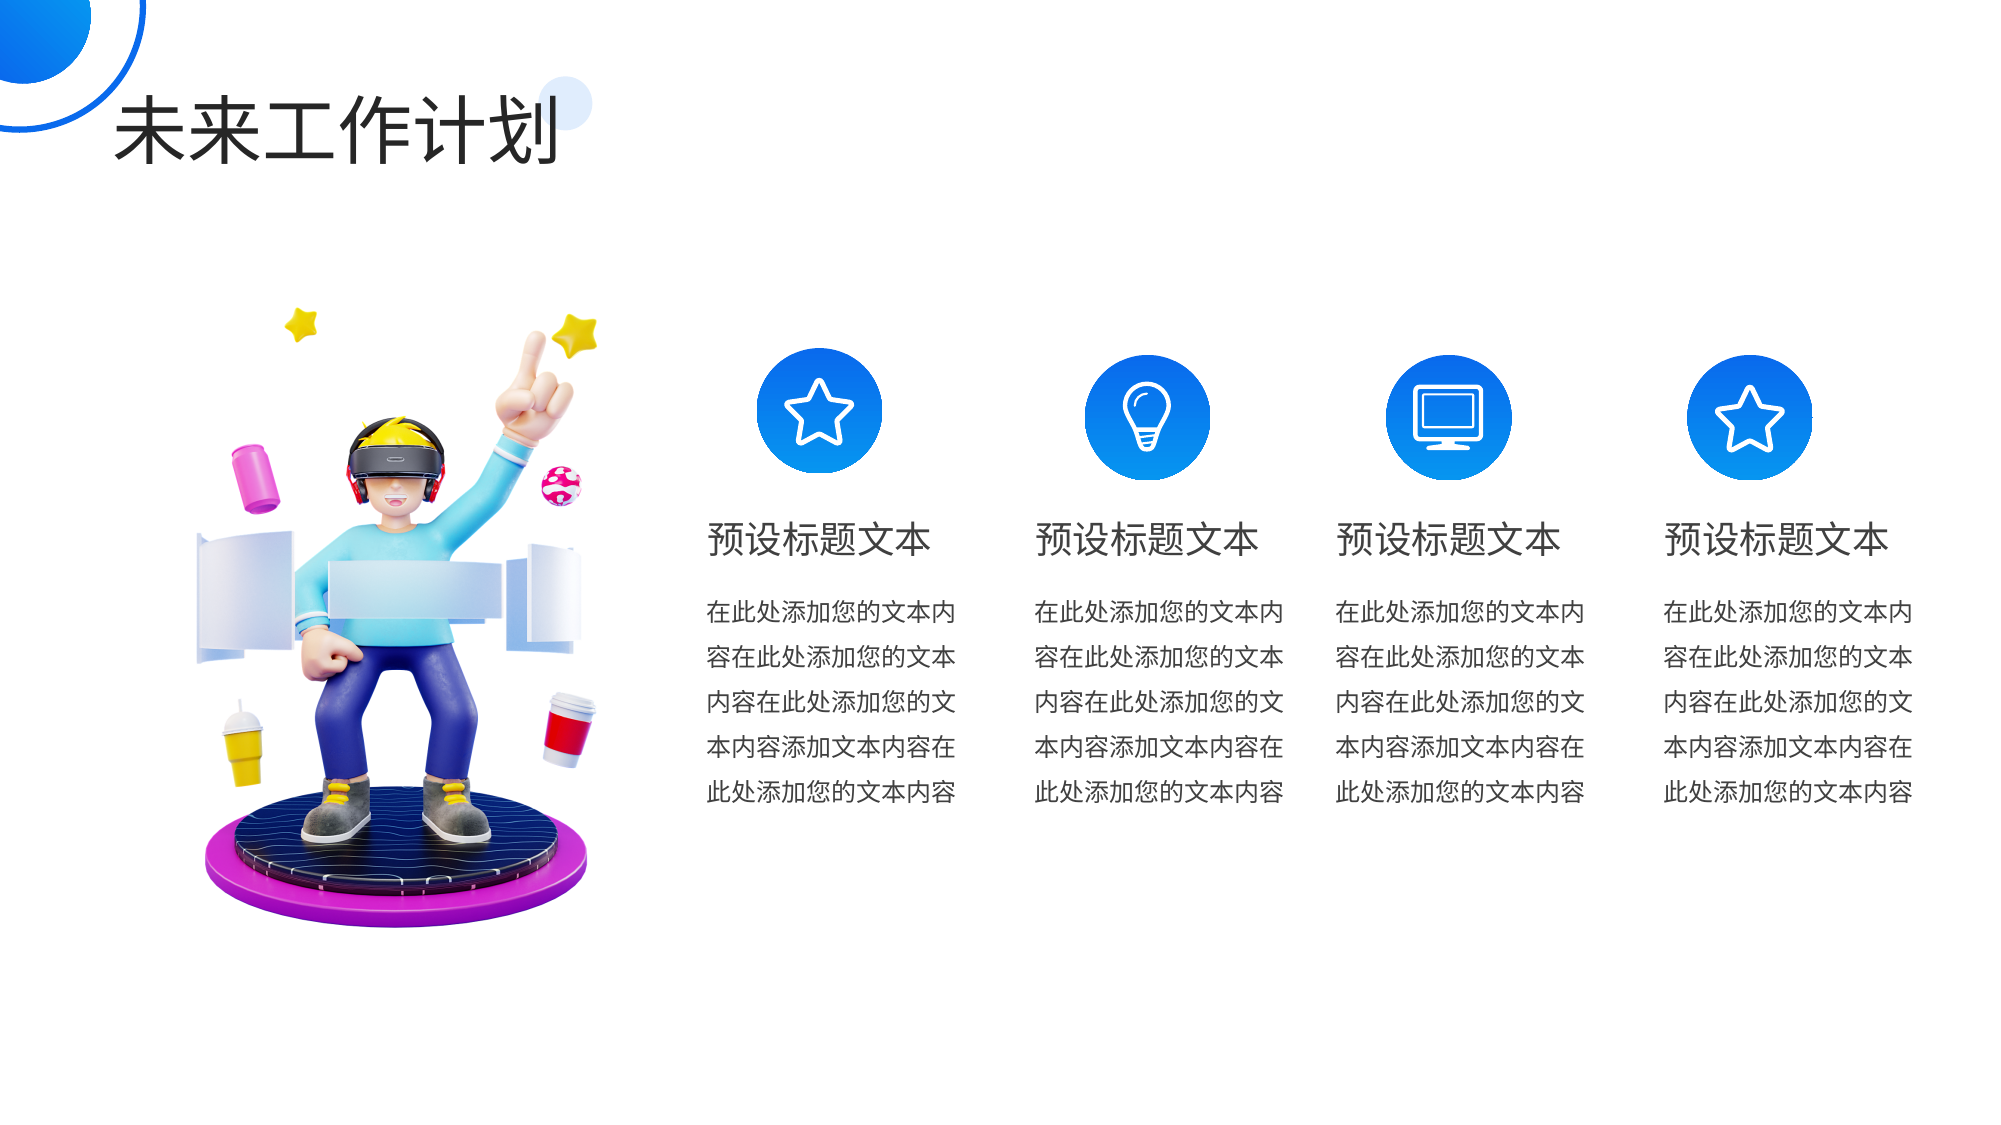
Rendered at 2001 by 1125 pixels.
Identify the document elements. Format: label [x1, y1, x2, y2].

text_box [157, 216, 1930, 946]
